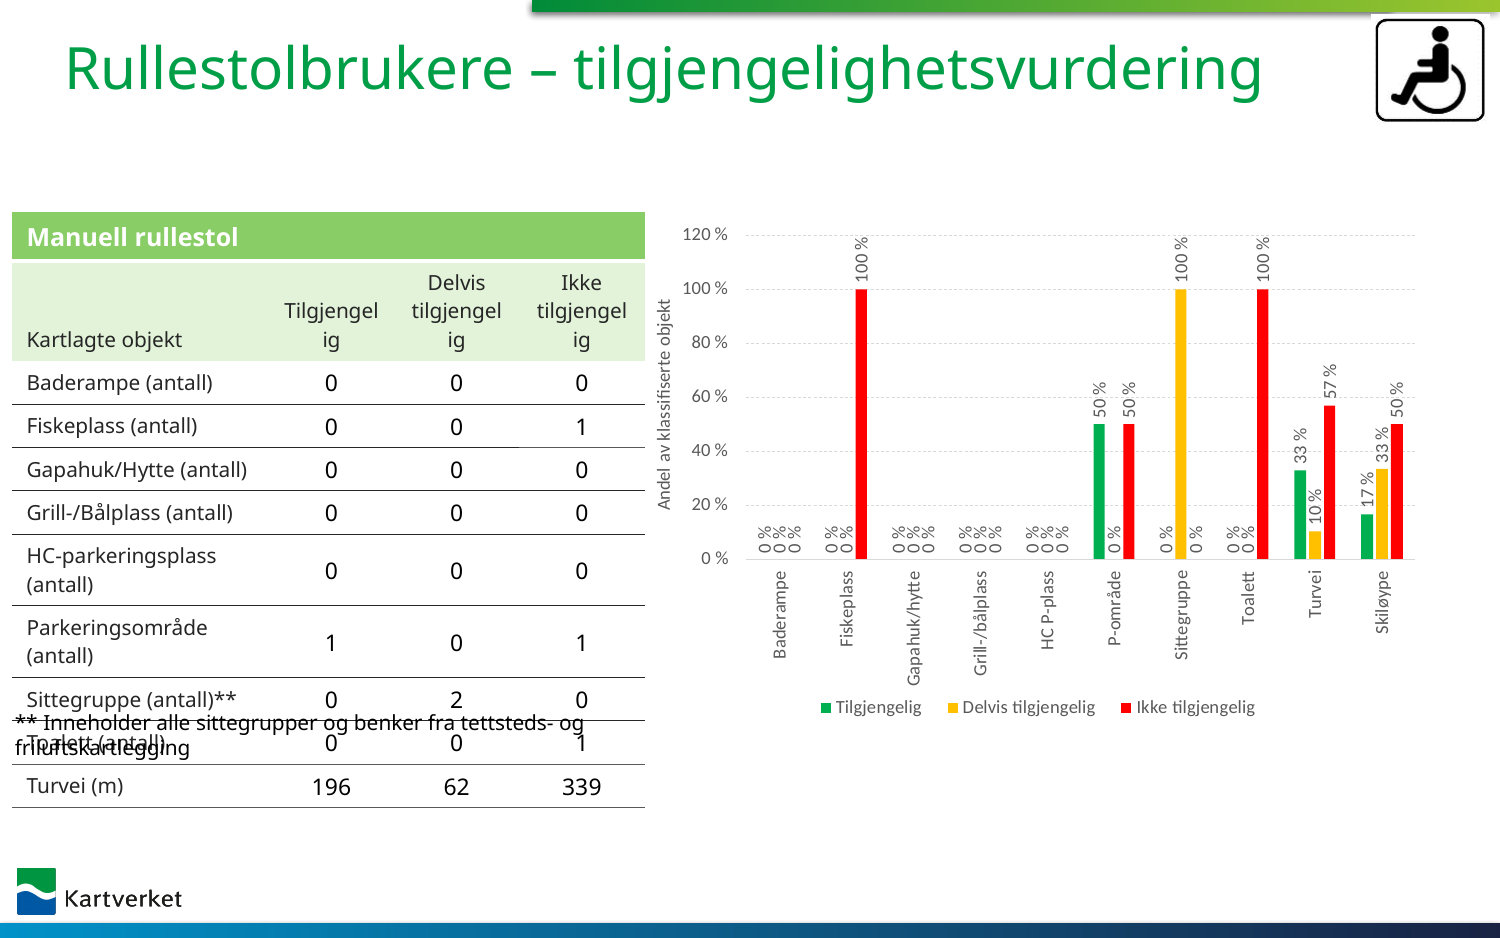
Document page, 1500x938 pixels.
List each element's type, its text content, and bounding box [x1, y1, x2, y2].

table_cell Delvis tilgjengelig [394, 263, 519, 361]
table_cell 0 [394, 405, 519, 447]
table_cell 0 [269, 405, 394, 447]
table_cell 0 [519, 361, 638, 404]
table_cell Ikke tilgjengelig [519, 263, 638, 361]
table_cell 196 [269, 768, 394, 807]
table_cell 339 [519, 768, 645, 807]
table_cell 1 [519, 606, 638, 677]
table_cell 0 [394, 361, 519, 404]
table_cell Gapahuk/Hytte (antall) [12, 448, 269, 490]
table_cell 62 [394, 768, 519, 807]
picture [1371, 13, 1491, 127]
table_cell Tilgjengelig [269, 263, 394, 361]
table_cell 1 [519, 405, 638, 447]
text_box ** Inneholder alle sittegrupper og benker fra tettsteds- og friluftskartlegging [0, 702, 745, 768]
table_cell Sittegruppe (antall)** [12, 678, 269, 702]
table_cell HC-parkeringsplass (antall) [12, 535, 269, 605]
picture [643, 218, 1426, 728]
text_box Rullestolbrukere – tilgjengelighetsvurdering [49, 12, 1372, 109]
table_cell 0 [394, 606, 519, 677]
table_cell Baderampe (antall) [12, 361, 269, 404]
table_cell 0 [394, 491, 519, 534]
table_cell Turvei (m) [12, 768, 269, 807]
table_cell 1 [269, 606, 394, 677]
table_cell 0 [394, 448, 519, 490]
table_cell Kartlagte objekt [12, 263, 269, 361]
table_cell 0 [269, 491, 394, 534]
table_header Manuell rullestol [12, 212, 645, 259]
table_cell 0 [269, 361, 394, 404]
table_cell 0 [519, 448, 638, 490]
table_cell 0 [269, 678, 394, 702]
table_cell Grill-/Bålplass (antall) [12, 491, 269, 534]
table_cell 0 [519, 491, 638, 534]
table_cell 2 [394, 678, 519, 702]
table_cell 0 [519, 678, 638, 702]
table_cell 0 [394, 535, 519, 605]
table_cell 0 [269, 448, 394, 490]
table_cell Parkeringsområde (antall) [12, 606, 269, 677]
table_cell Fiskeplass (antall) [12, 405, 269, 447]
table_cell 0 [519, 535, 638, 605]
table_cell 0 [269, 535, 394, 605]
